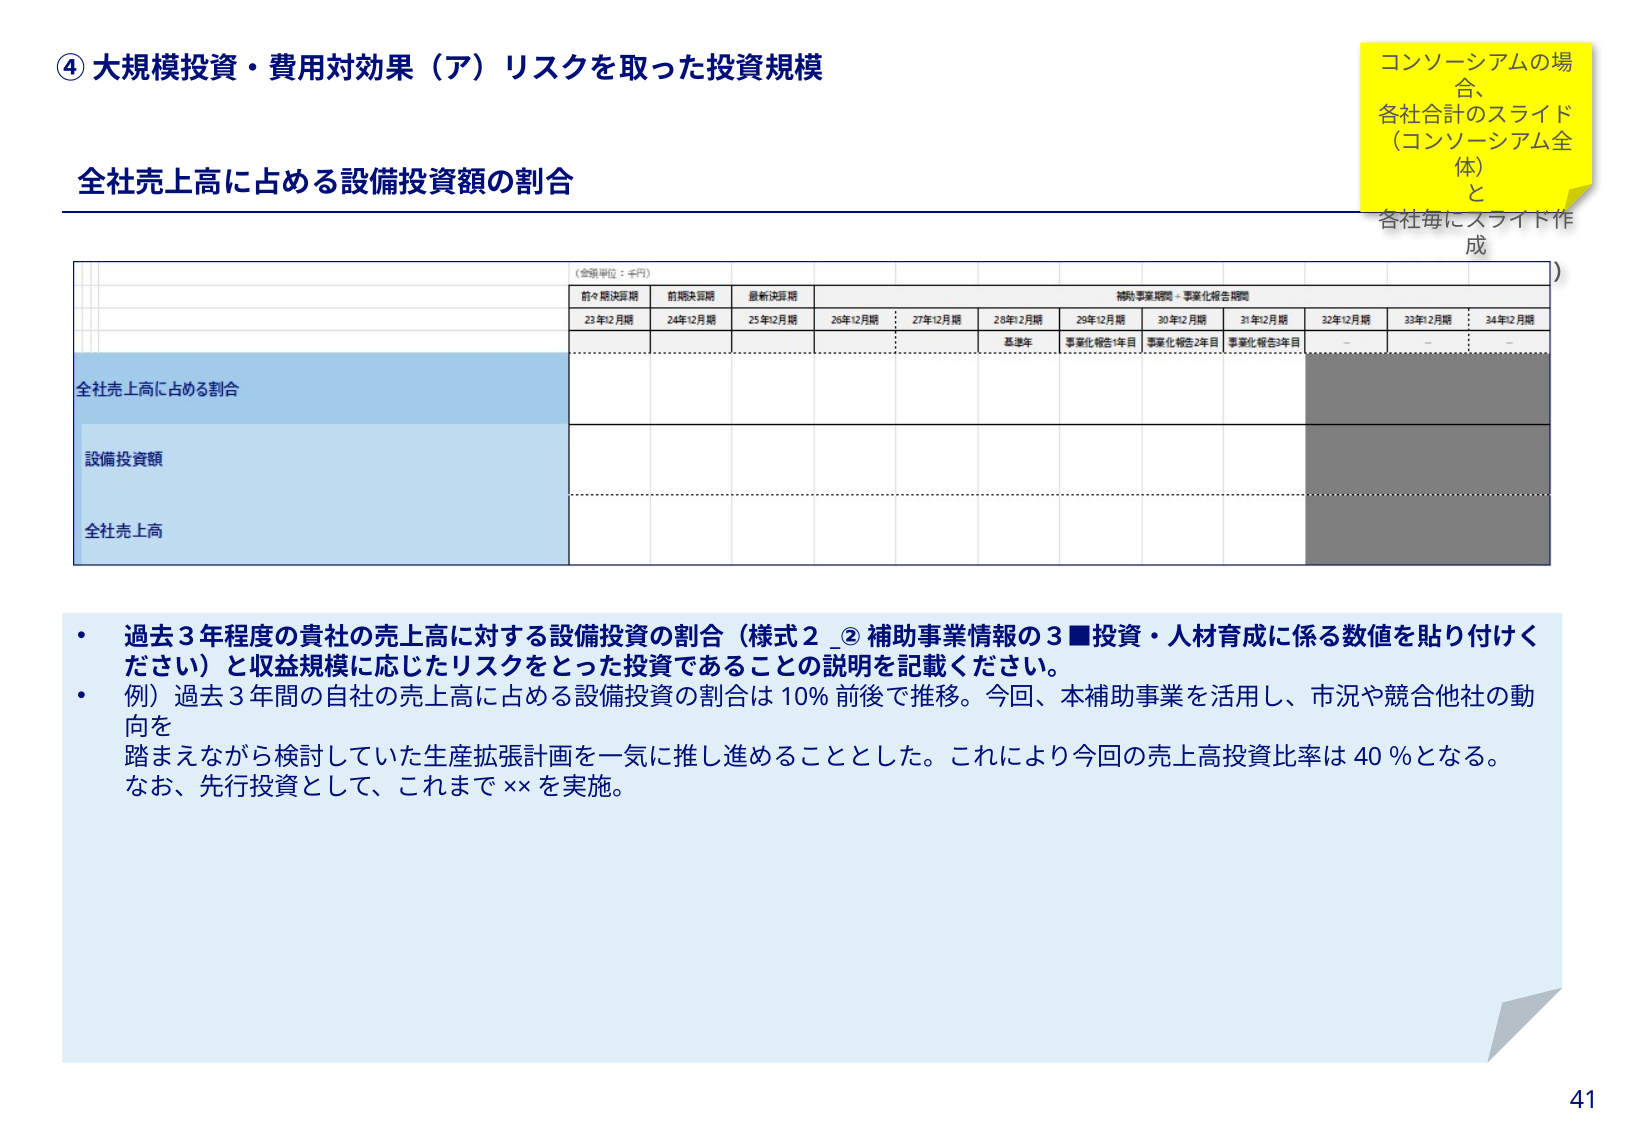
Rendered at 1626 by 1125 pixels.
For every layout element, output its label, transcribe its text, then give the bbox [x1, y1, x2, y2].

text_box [62, 149, 1563, 213]
text_box コンソーシアムの場合、 各社合計のスライド （コンソーシアム全体） と 各社毎にスライド作成 （株式会社XXXX） [1359, 41, 1594, 214]
picture [73, 261, 1552, 567]
text_box 過去３年程度の貴社の売上高に対する設備投資の割合（様式２_②補助事業情報の３■投資・人材育成に係る数値を貼り付けください）と収益規模に応じたリスクをとった投資であることの説明を記載ください。 例）過去３年間の自社の売上高に占める設備投資の割合は10%前後で推移。今回、本補助事業を活用し、市況や競合他社の動向を 踏まえながら検討していた生産拡張計画を一気に推し進めることとした。これにより今回の売上高投資比率は40％となる。 なお、先行投資として、これまで××を実施。 [61, 612, 1565, 1064]
list ④大規模投資・費用対効果（ア）リスクを取った投資規模 [32, 42, 1359, 90]
